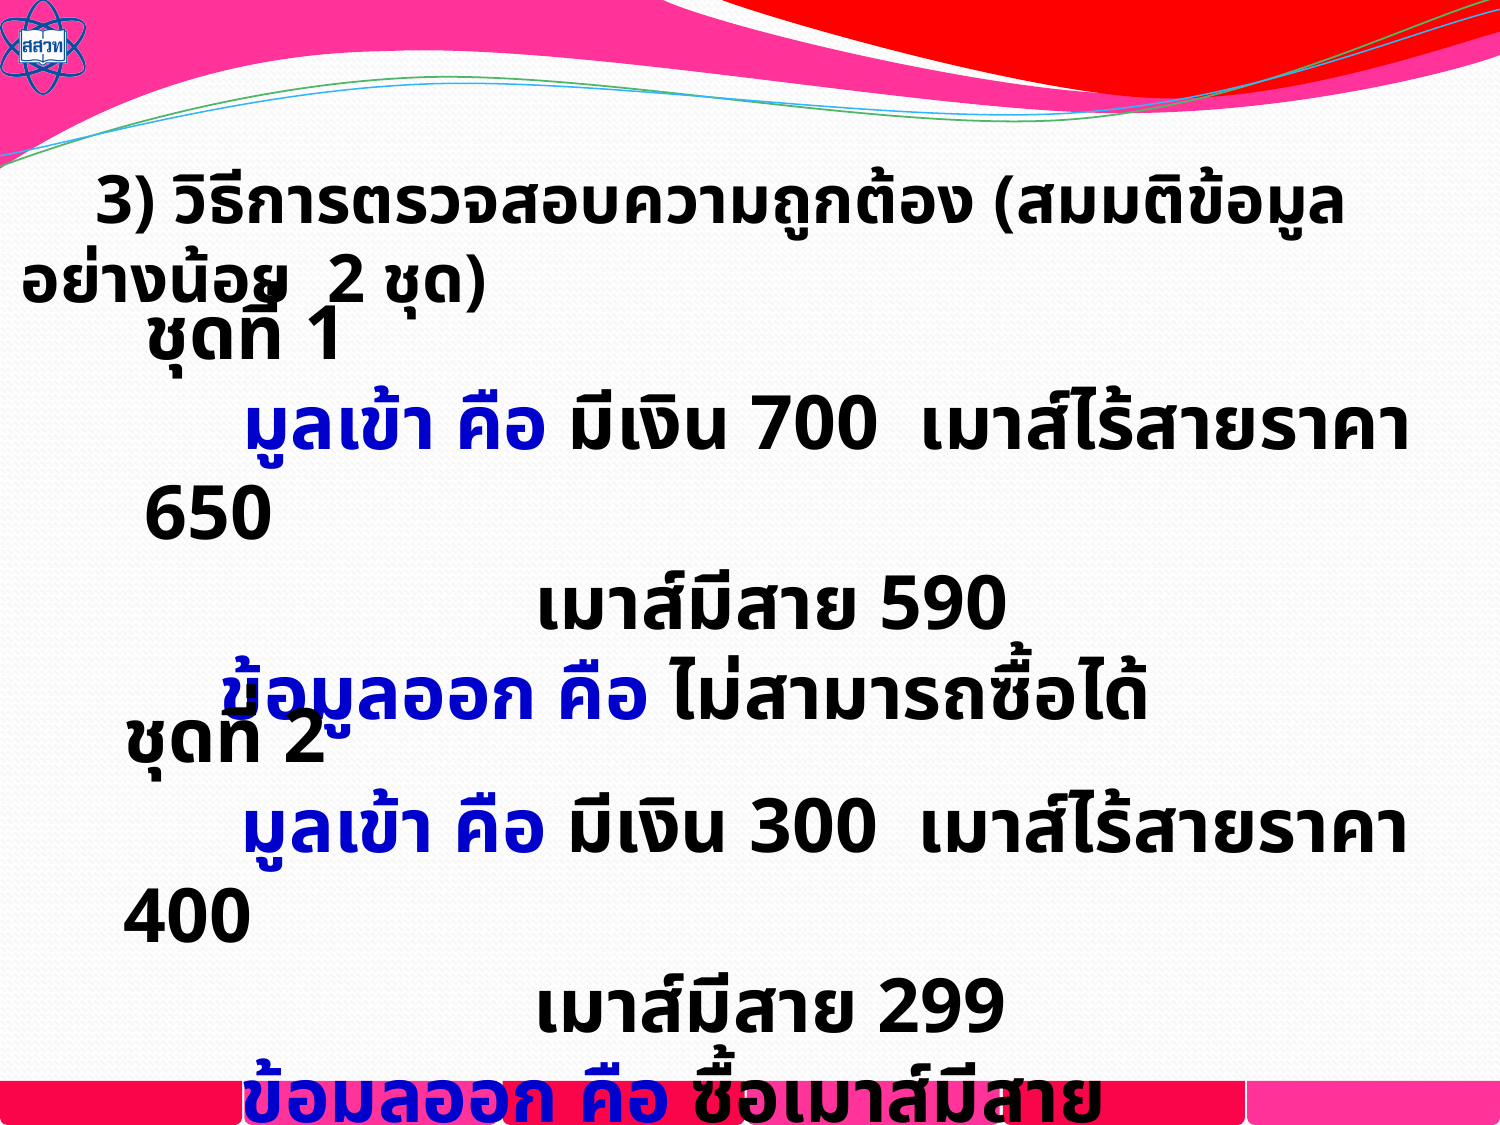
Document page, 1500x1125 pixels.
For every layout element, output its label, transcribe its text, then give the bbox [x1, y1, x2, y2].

picture [0, 0, 86, 95]
text_box ชุดที่ 2 มูลเข้า คือ มีเงิน 300 เมาส์ไร้สายราคา 400 เมาส์มีสาย 299 ข้อมูลออก คือ ซื้อเมาส์มีสาย [108, 680, 1483, 1125]
text_box ชุดที่ 1 มูลเข้า คือ มีเงิน 700 เมาส์ไร้สายราคา 650 เมาส์มีสาย 590 ข้อมูลออก คือ ไม่สามารถซื้อได้ [129, 277, 1500, 743]
text_box 3) วิธีการตรวจสอบความถูกต้อง (สมมติข้อมูลอย่างน้อย 2 ชุด) [5, 148, 1400, 324]
